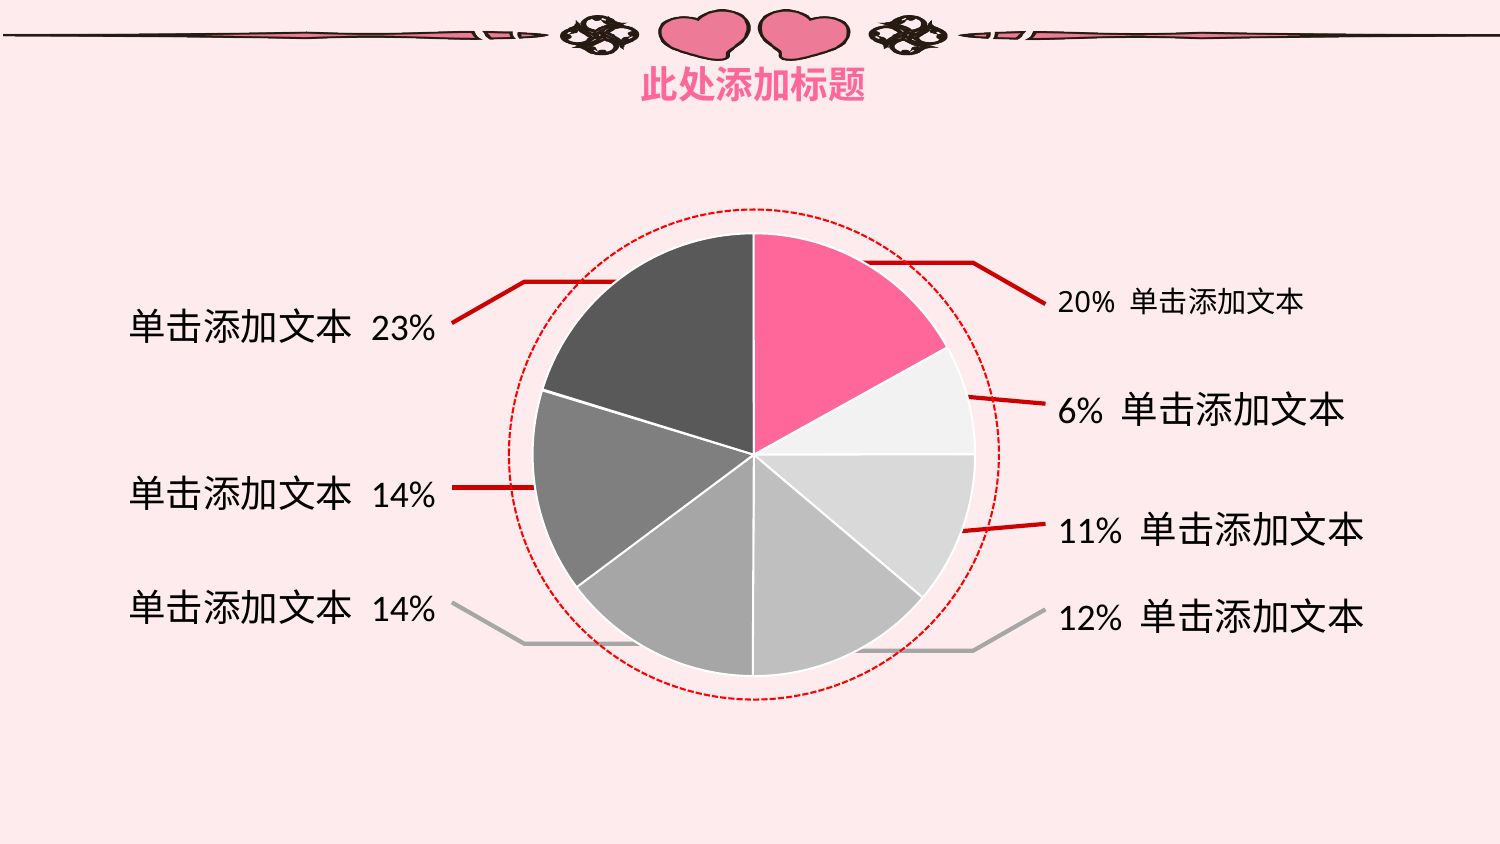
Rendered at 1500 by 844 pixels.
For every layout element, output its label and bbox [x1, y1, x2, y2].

picture [0, 0, 1500, 844]
text_box [980, 262, 1434, 652]
text_box [62, 281, 527, 644]
text_box [532, 233, 976, 677]
